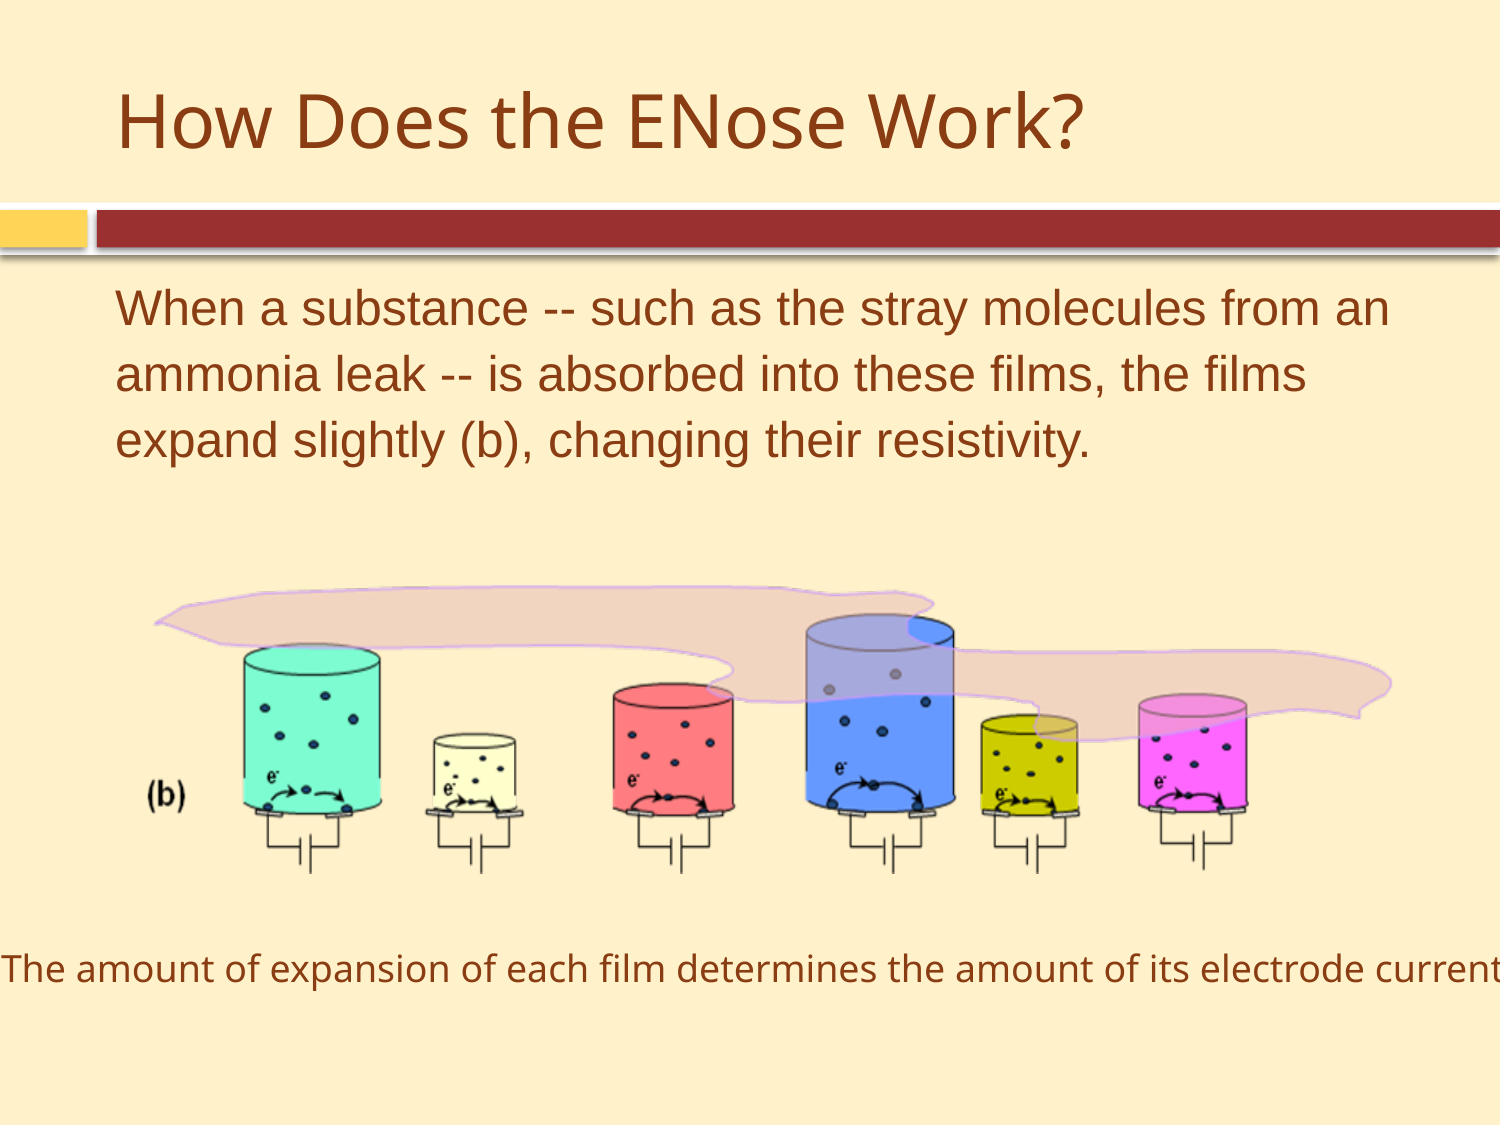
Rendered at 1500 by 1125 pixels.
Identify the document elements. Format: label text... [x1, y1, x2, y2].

list When a substance -- such as the stray molecules from an ammonia leak -- is absorbed into these films, the films expand slightly (b), changing their resistivity. [100, 262, 1438, 521]
title How Does the ENose Work? [100, 37, 1438, 200]
text_box The amount of expansion of each film determines the amount of its electrode current. [0, 937, 1500, 1043]
picture [127, 584, 1393, 876]
